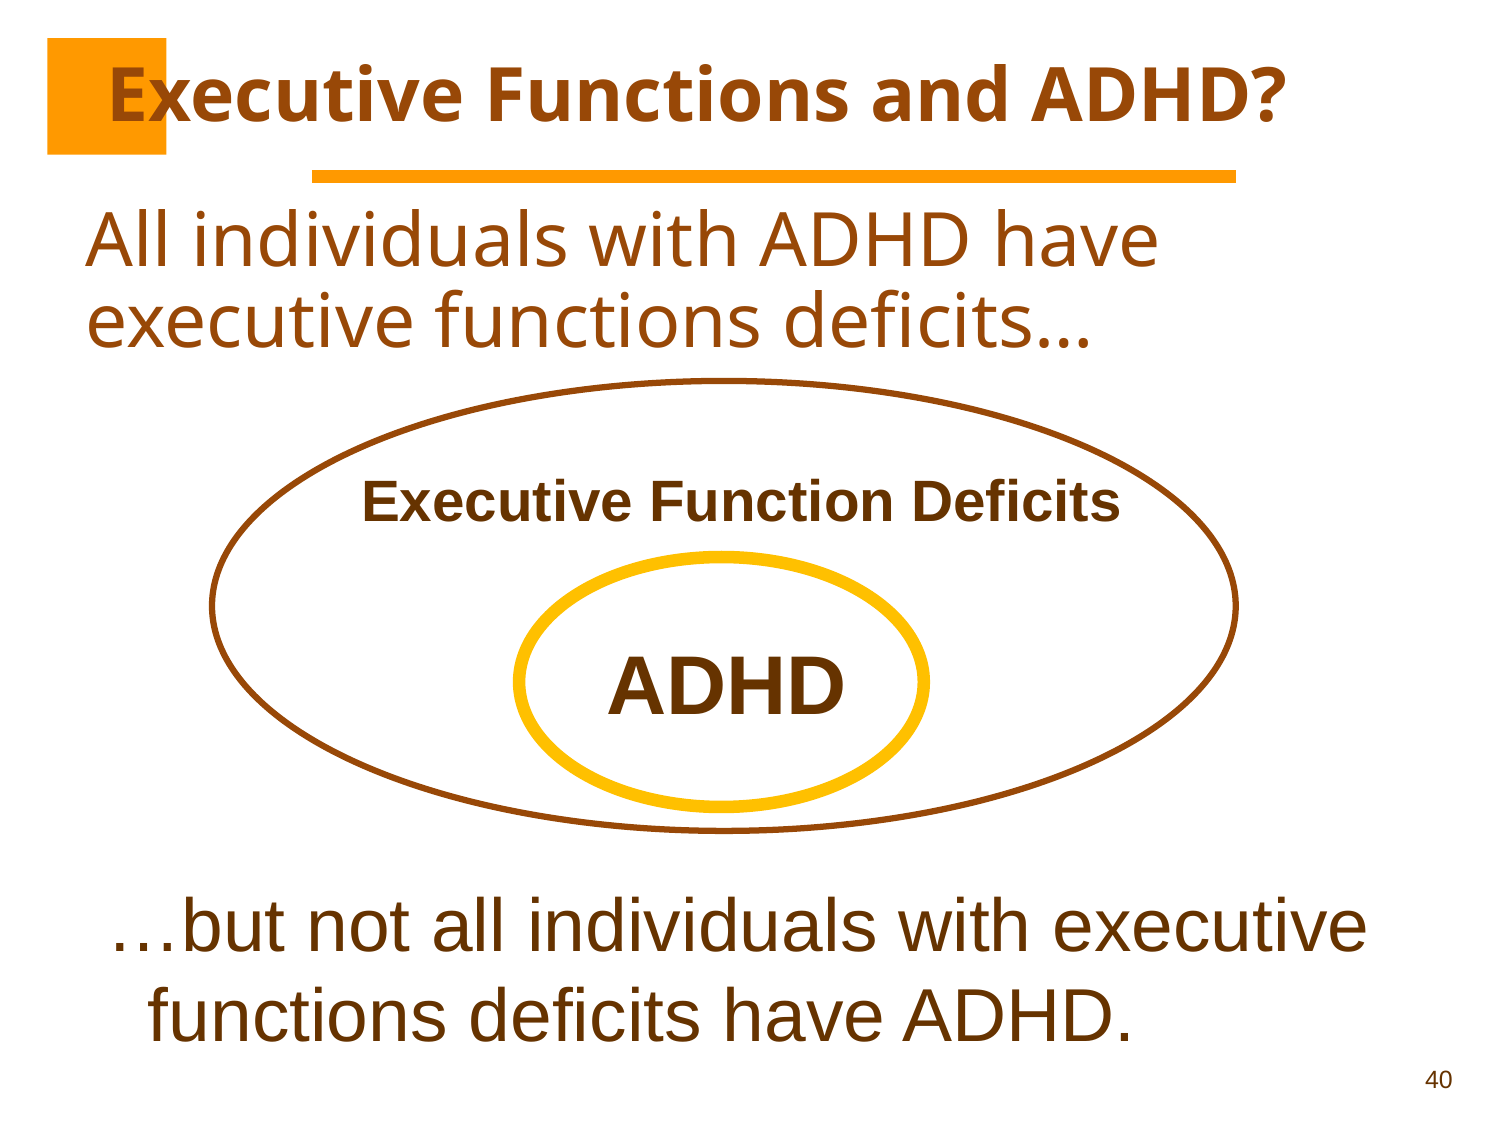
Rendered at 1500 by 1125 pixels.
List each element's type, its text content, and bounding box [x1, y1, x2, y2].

text_box [209, 378, 1238, 834]
text_box ADHD [592, 623, 862, 739]
title Executive Functions and ADHD? [91, 29, 1412, 155]
text_box …but not all individuals with executive functions deficits have ADHD. [91, 868, 1441, 1064]
text_box [45, 36, 169, 157]
text_box Executive Function Deficits [346, 455, 1138, 541]
slide_number 40 [1117, 1039, 1468, 1118]
list All individuals with ADHD have executive functions deficits… [70, 193, 1500, 379]
text_box [516, 554, 926, 810]
